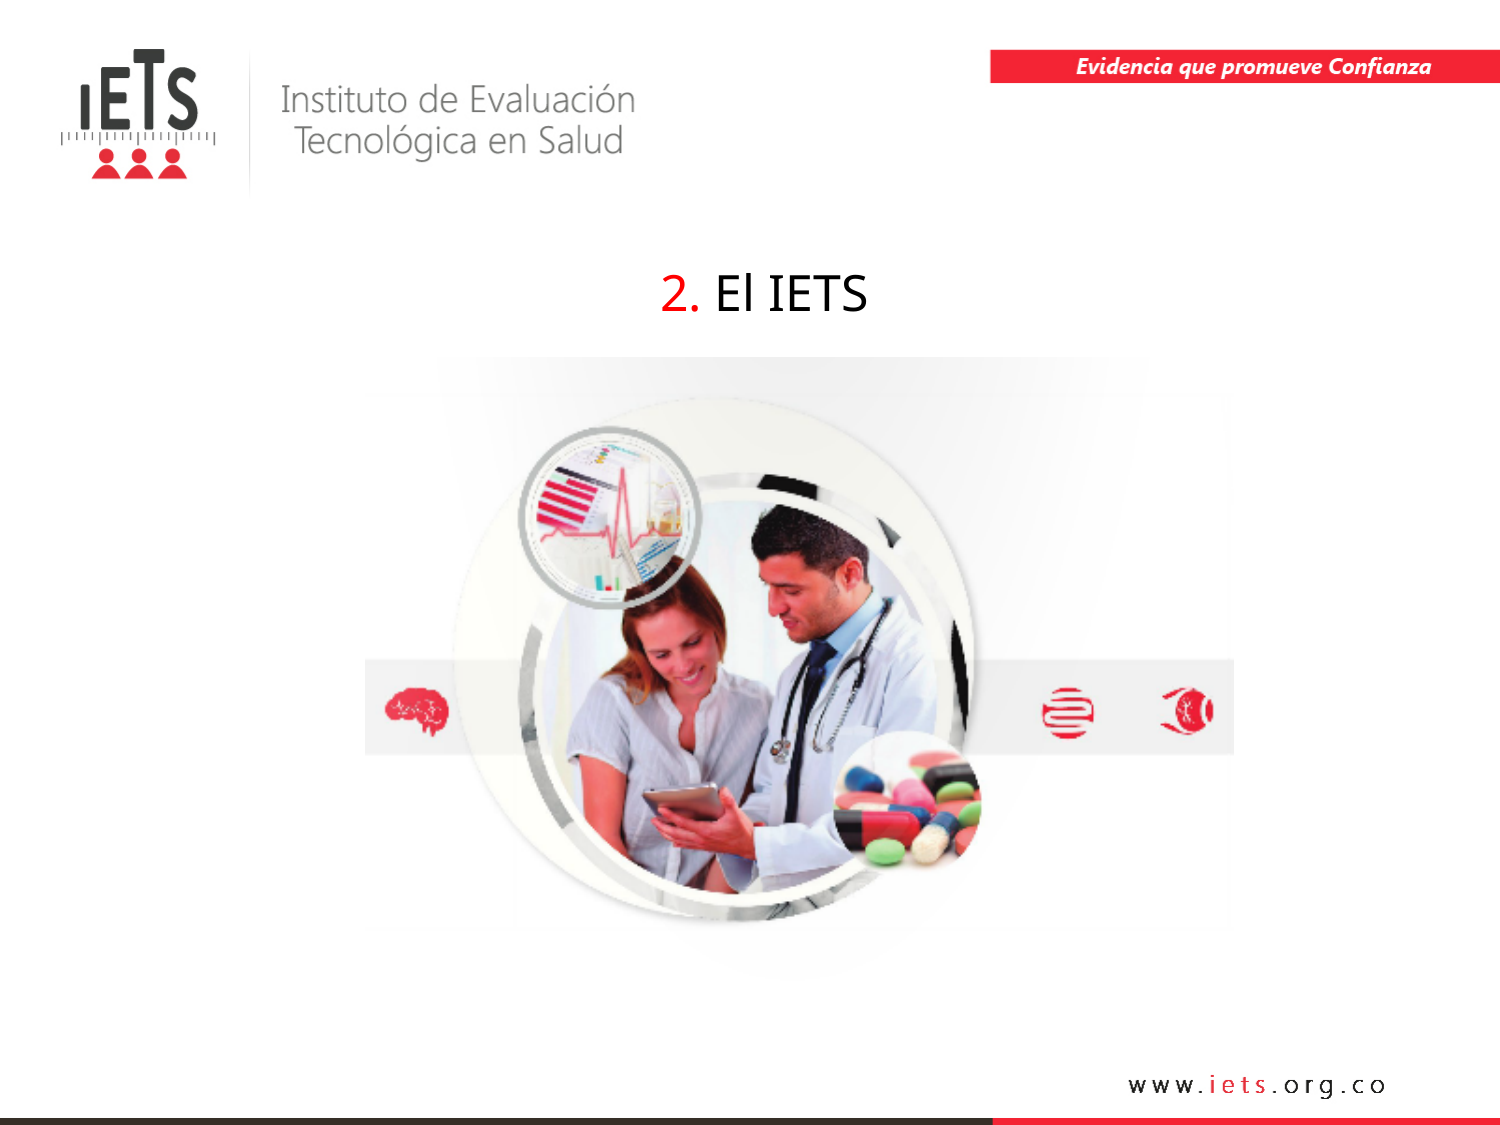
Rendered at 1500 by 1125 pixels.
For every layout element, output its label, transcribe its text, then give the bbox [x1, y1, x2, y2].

picture [0, 0, 1500, 1125]
text_box 2. El IETS [645, 253, 884, 329]
